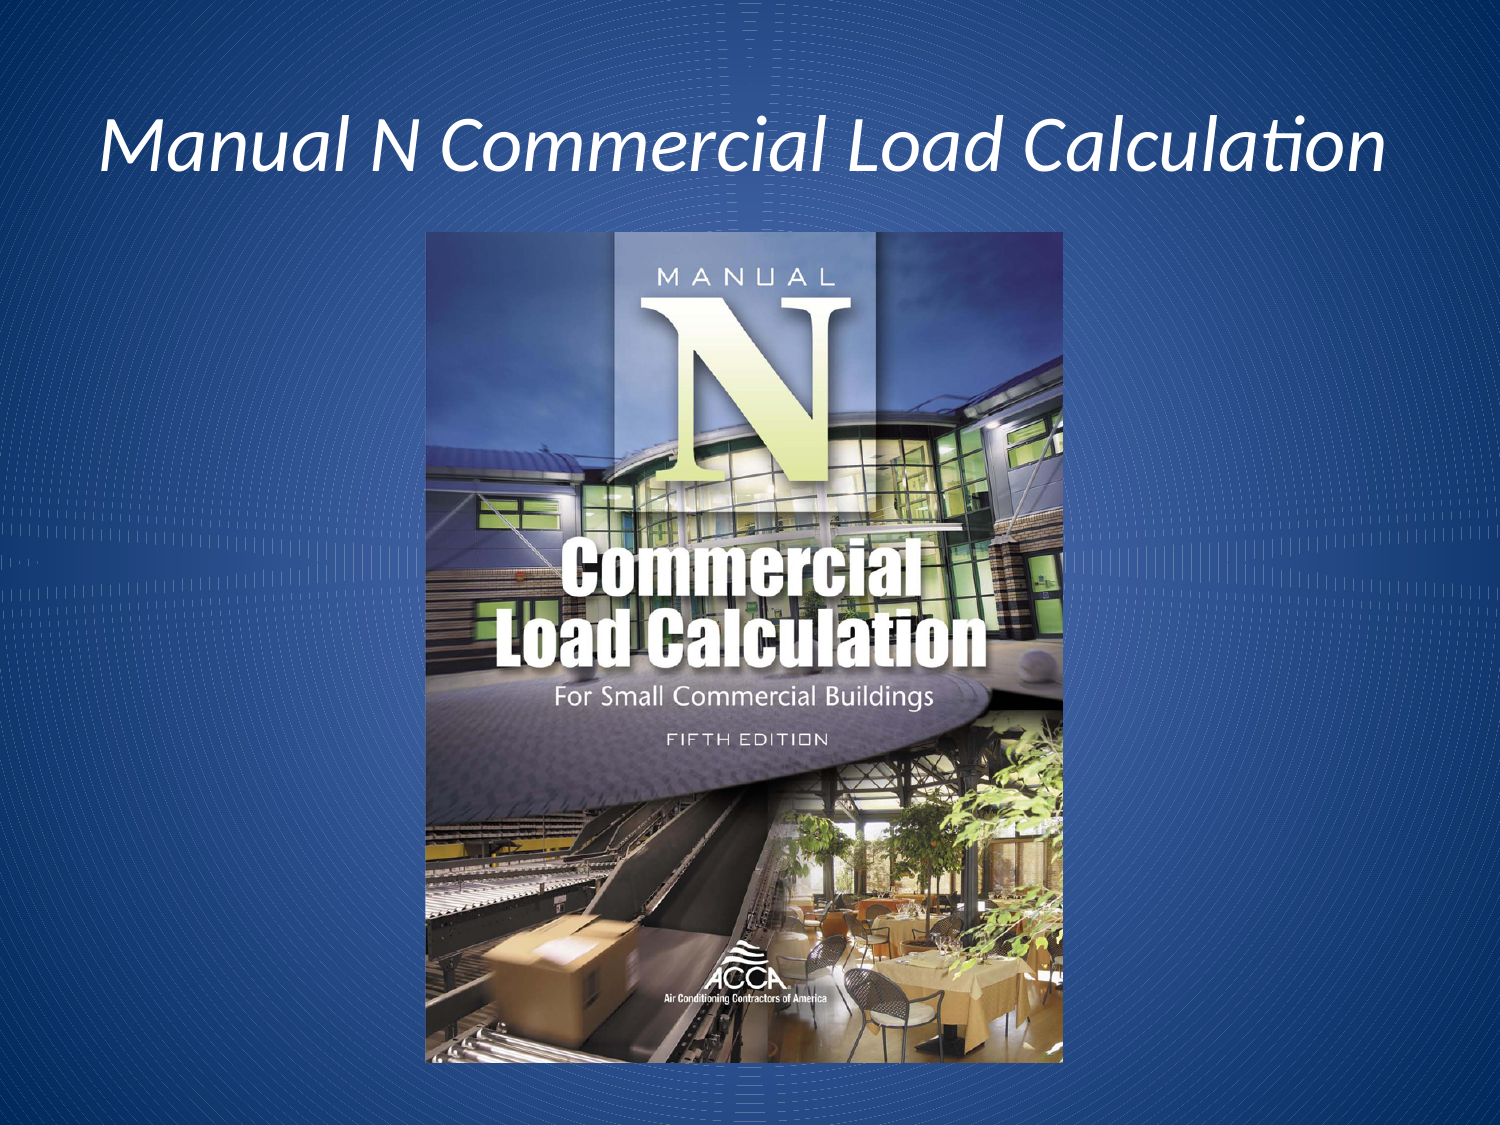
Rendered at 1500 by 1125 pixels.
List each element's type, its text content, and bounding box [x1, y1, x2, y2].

title Manual N Commercial Load Calculation [24, 45, 1463, 233]
picture [424, 232, 1063, 1063]
